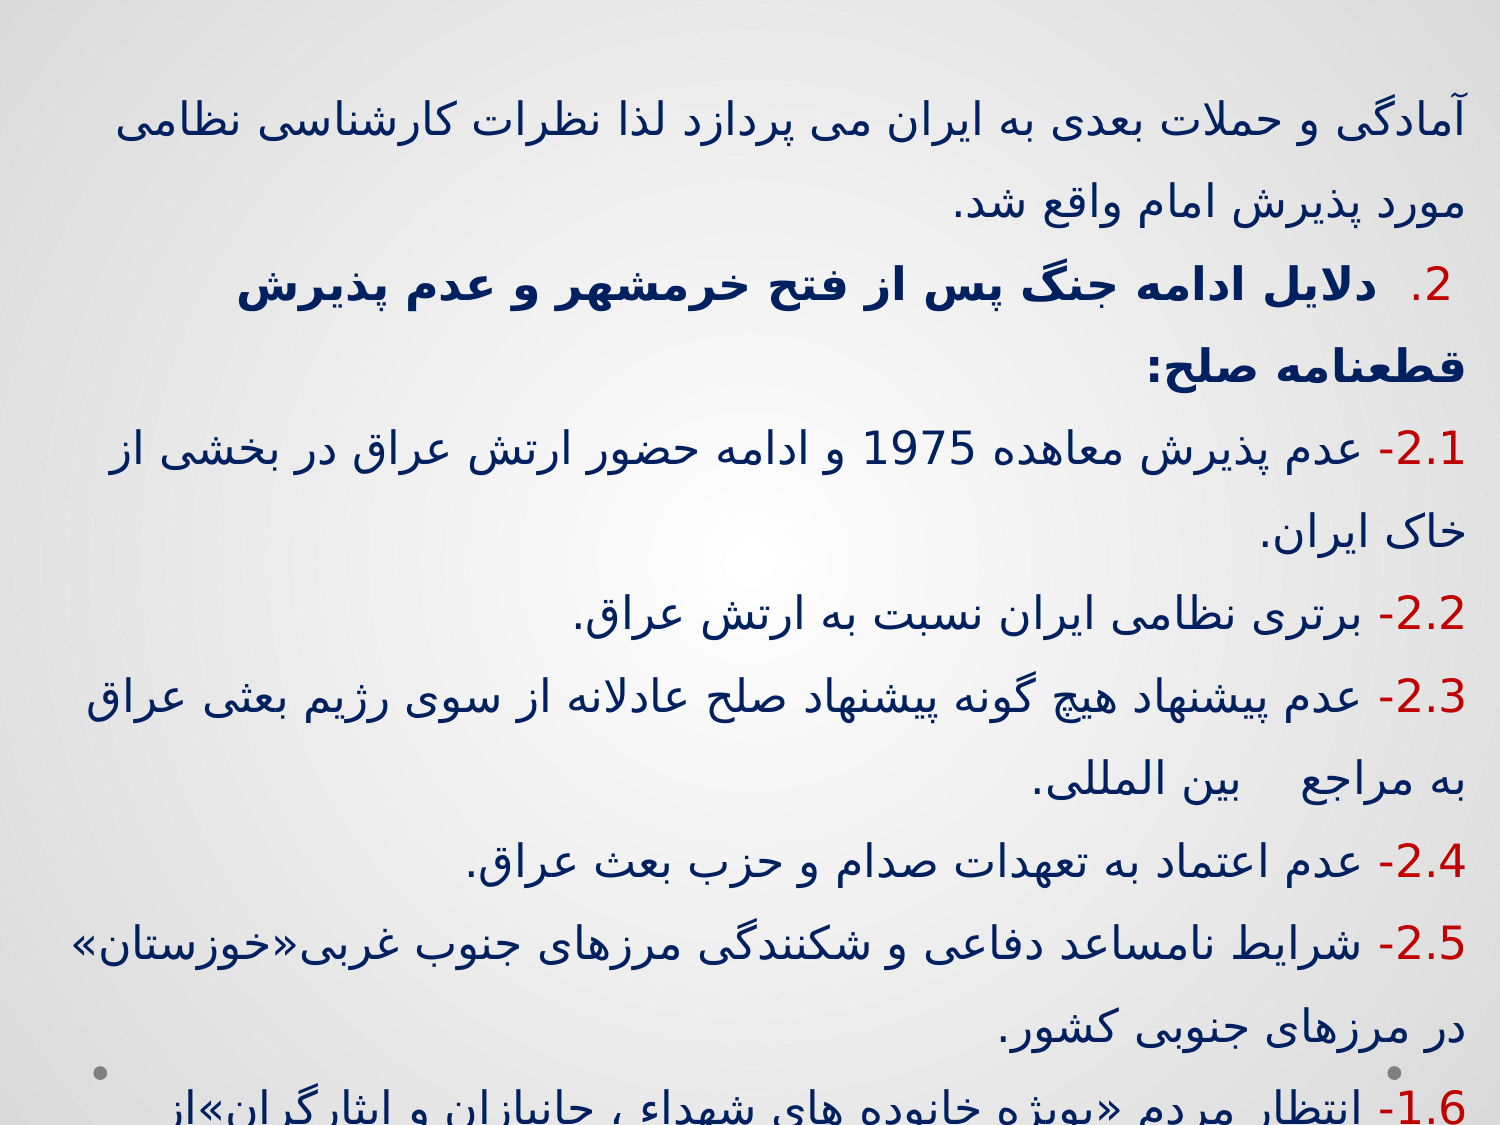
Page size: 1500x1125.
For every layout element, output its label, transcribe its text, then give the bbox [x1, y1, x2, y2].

text_box آمادگی و حملات بعدی به ایران می پردازد لذا نظرات کارشناسی نظامی مورد پذیرش امام واقع شد. 2. دلایل ادامه جنگ پس از فتح خرمشهر و عدم پذیرش قطعنامه صلح: 2.1- عدم پذیرش معاهده 1975 و ادامه حضور ارتش عراق در بخشی از خاک ایران. 2.2- برتری نظامی ایران نسبت به ارتش عراق. 2.3- عدم پیشنهاد هیچ گونه پیشنهاد صلح عادلانه از سوی رژیم بعثی عراق به مراجع بین المللی. 2.4- عدم اعتماد به تعهدات صدام و حزب بعث عراق. 2.5- شرایط نامساعد دفاعی و شکنندگی مرزهای جنوب غربی«خوزستان» در مرزهای جنوبی کشور. 1.6- انتظار مردم «بویژه خانوده های شهداء ، جانبازان و ایثارگران»از سرکوبی کامل دشمن. [41, 54, 1483, 1125]
